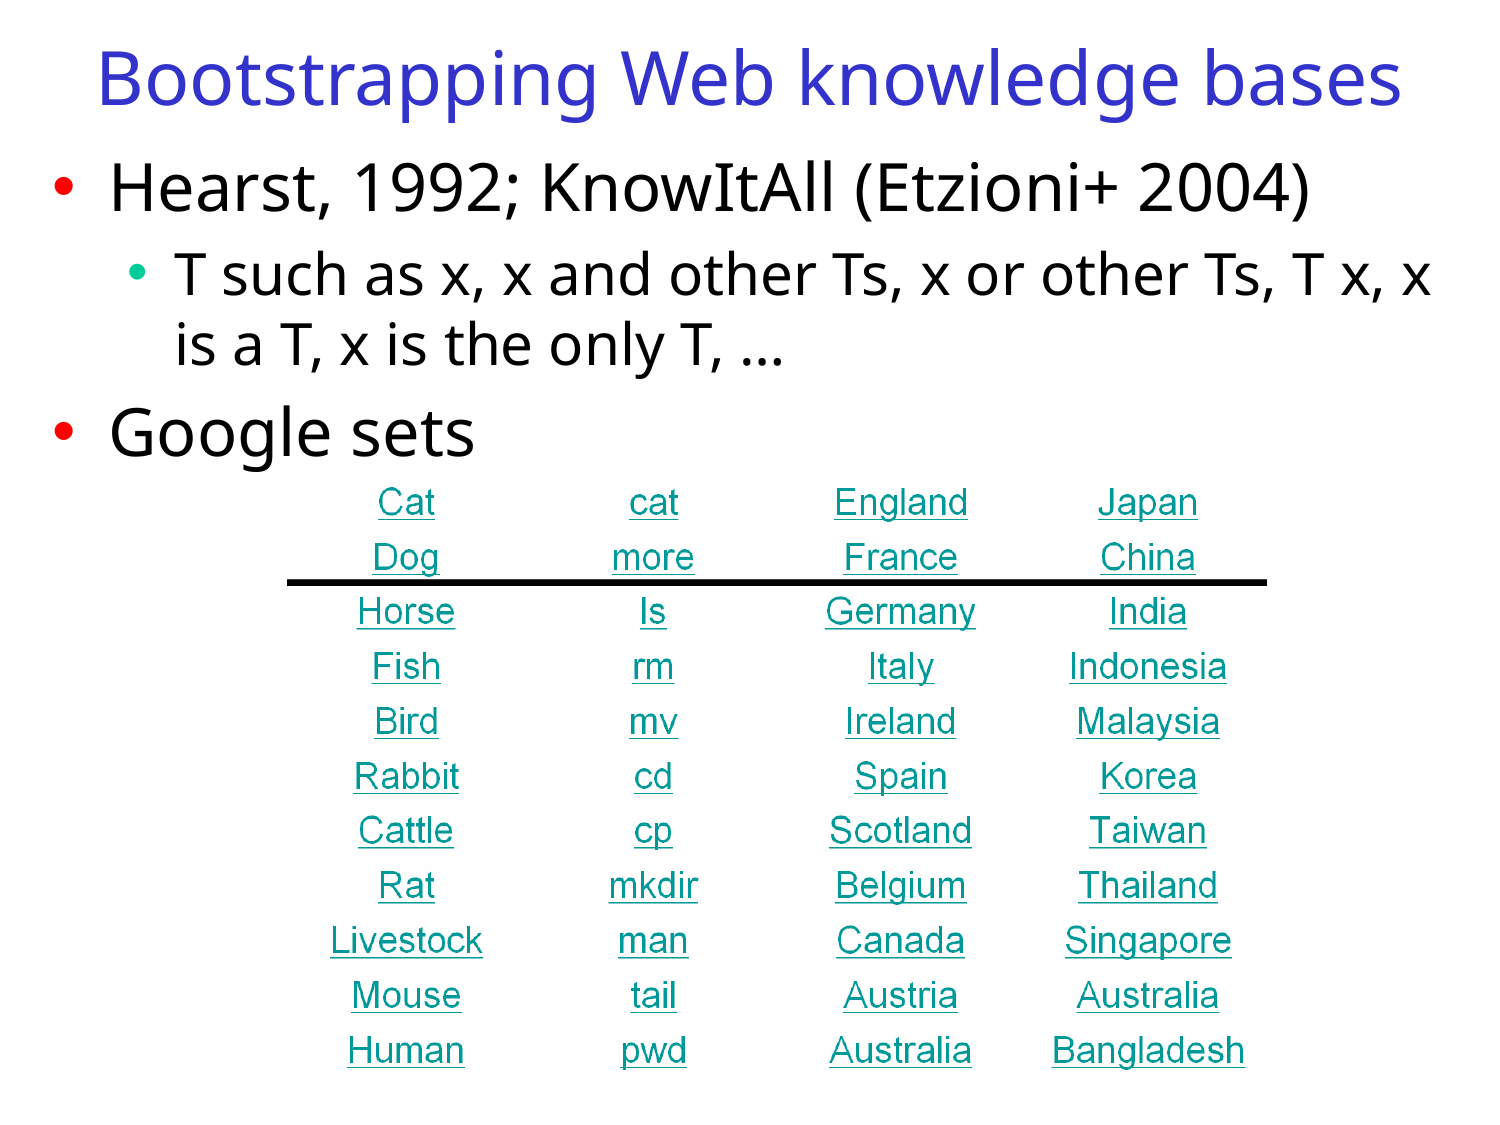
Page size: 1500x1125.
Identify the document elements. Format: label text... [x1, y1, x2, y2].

title Bootstrapping Web knowledge bases [37, 29, 1463, 121]
picture [287, 461, 1267, 1076]
list Hearst, 1992; KnowItAll (Etzioni+ 2004) T such as x, x and other Ts, x or other Ts, T x, x is a T, x is the only T, … Google sets [37, 137, 1463, 485]
